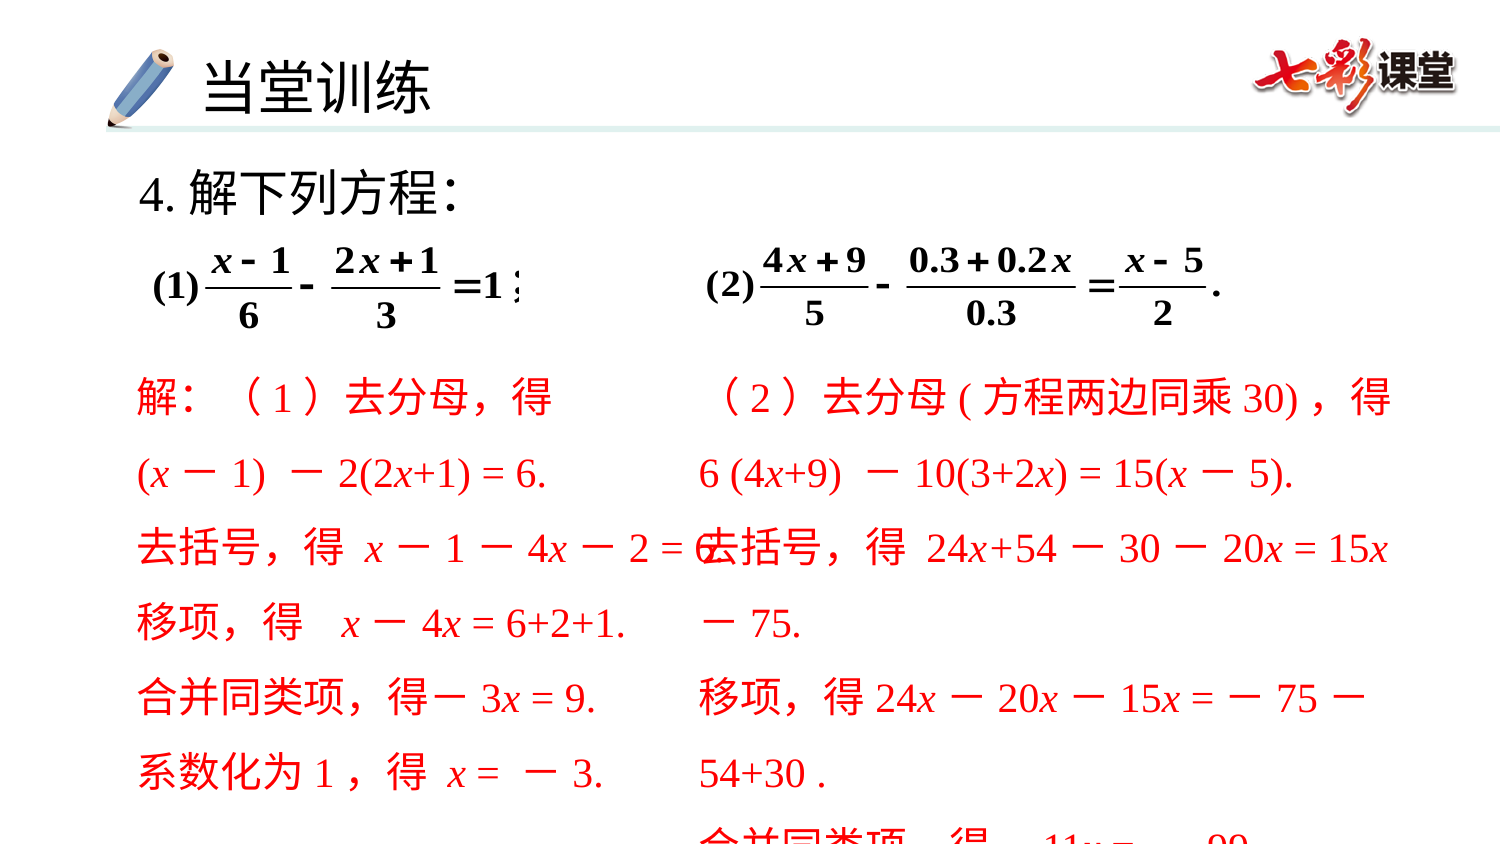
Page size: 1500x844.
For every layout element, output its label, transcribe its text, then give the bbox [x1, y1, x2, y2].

picture [100, 32, 181, 146]
picture [1249, 32, 1461, 118]
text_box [147, 233, 520, 338]
text_box 4.解下列方程： [124, 154, 504, 229]
text_box （2）去分母(方程两边同乘30)，得 6 (4x+9) －10(3+2x) = 15(x－5). 去括号，得 24x+54－30－20x = 15x－75. 移项，得24x－20x－15x =－75－54+30 . 合并同类项，得－11x = －99. 系数化为1，得 x = 9. [683, 338, 1447, 844]
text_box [700, 234, 1227, 335]
text_box 解：（1）去分母，得 (x－1) －2(2x+1) = 6. 去括号，得 x－1－4x－2 = 6. 移项，得 x－4x = 6+2+1. 合并同类项，得－3x = 9. 系数化为1，得 x = －3. [122, 338, 683, 804]
